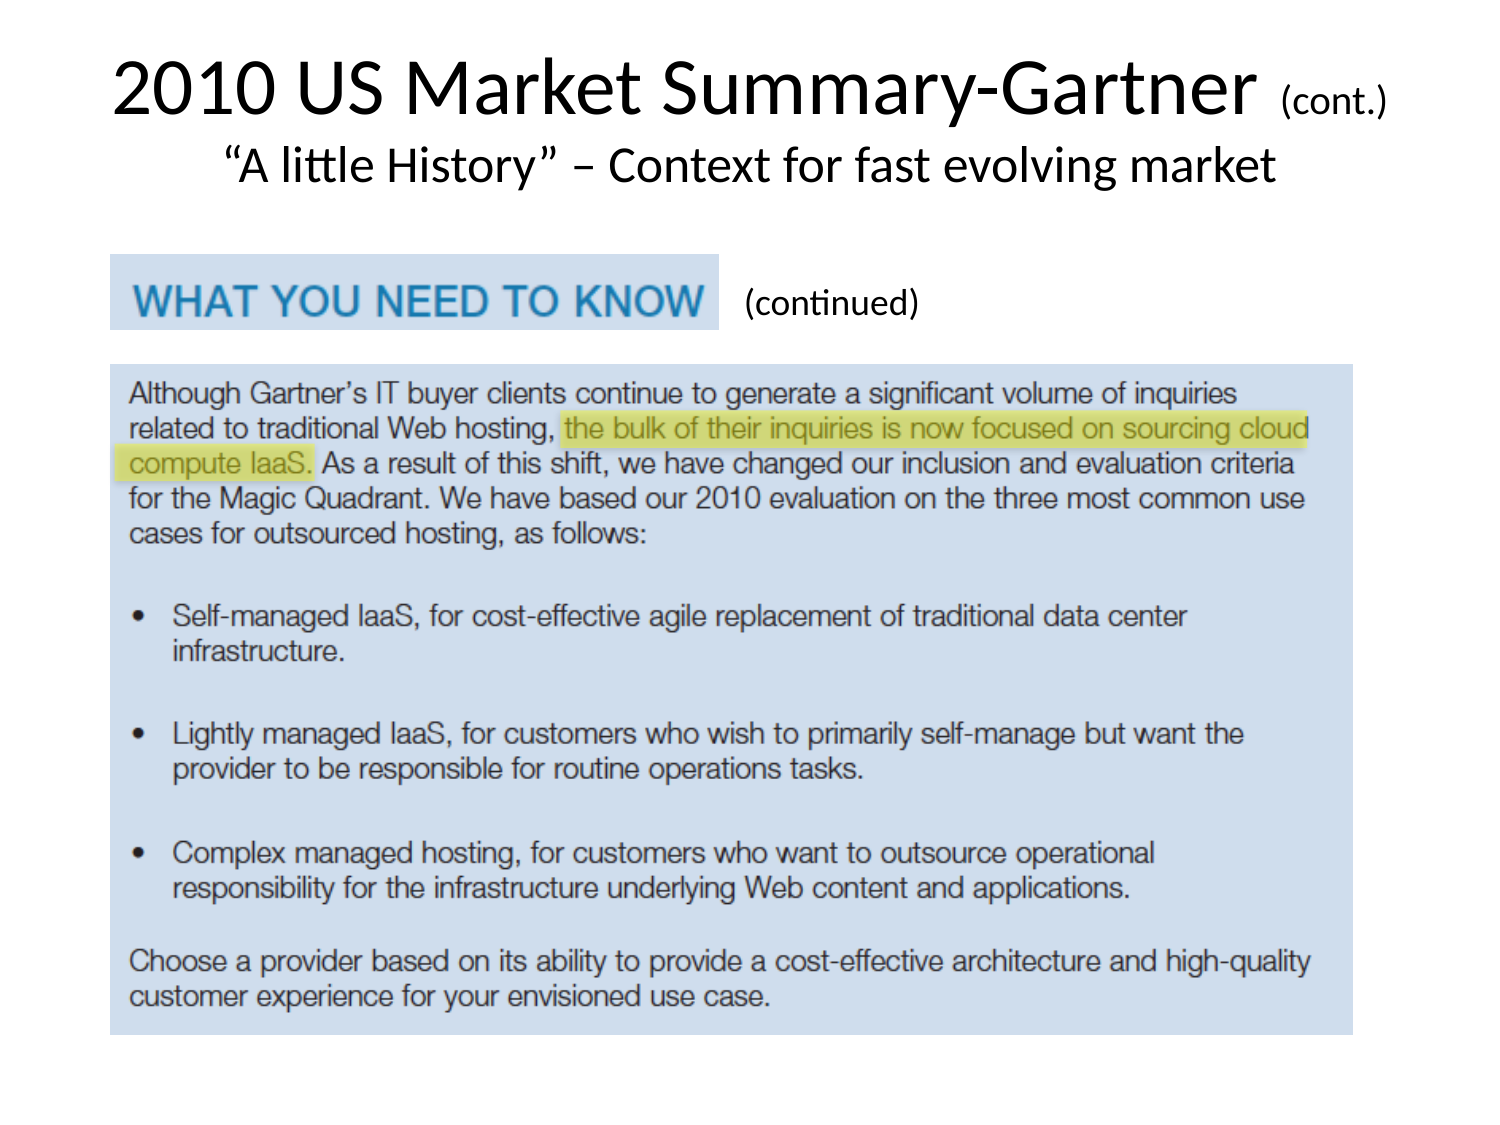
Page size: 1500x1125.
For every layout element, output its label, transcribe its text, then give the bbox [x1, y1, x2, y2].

title 2010 US Market Summary-Gartner (cont.) “A little History” – Context for fast evolving market [75, 24, 1425, 203]
picture [110, 253, 719, 330]
picture [110, 364, 1353, 1035]
text_box (continued) [729, 270, 971, 331]
